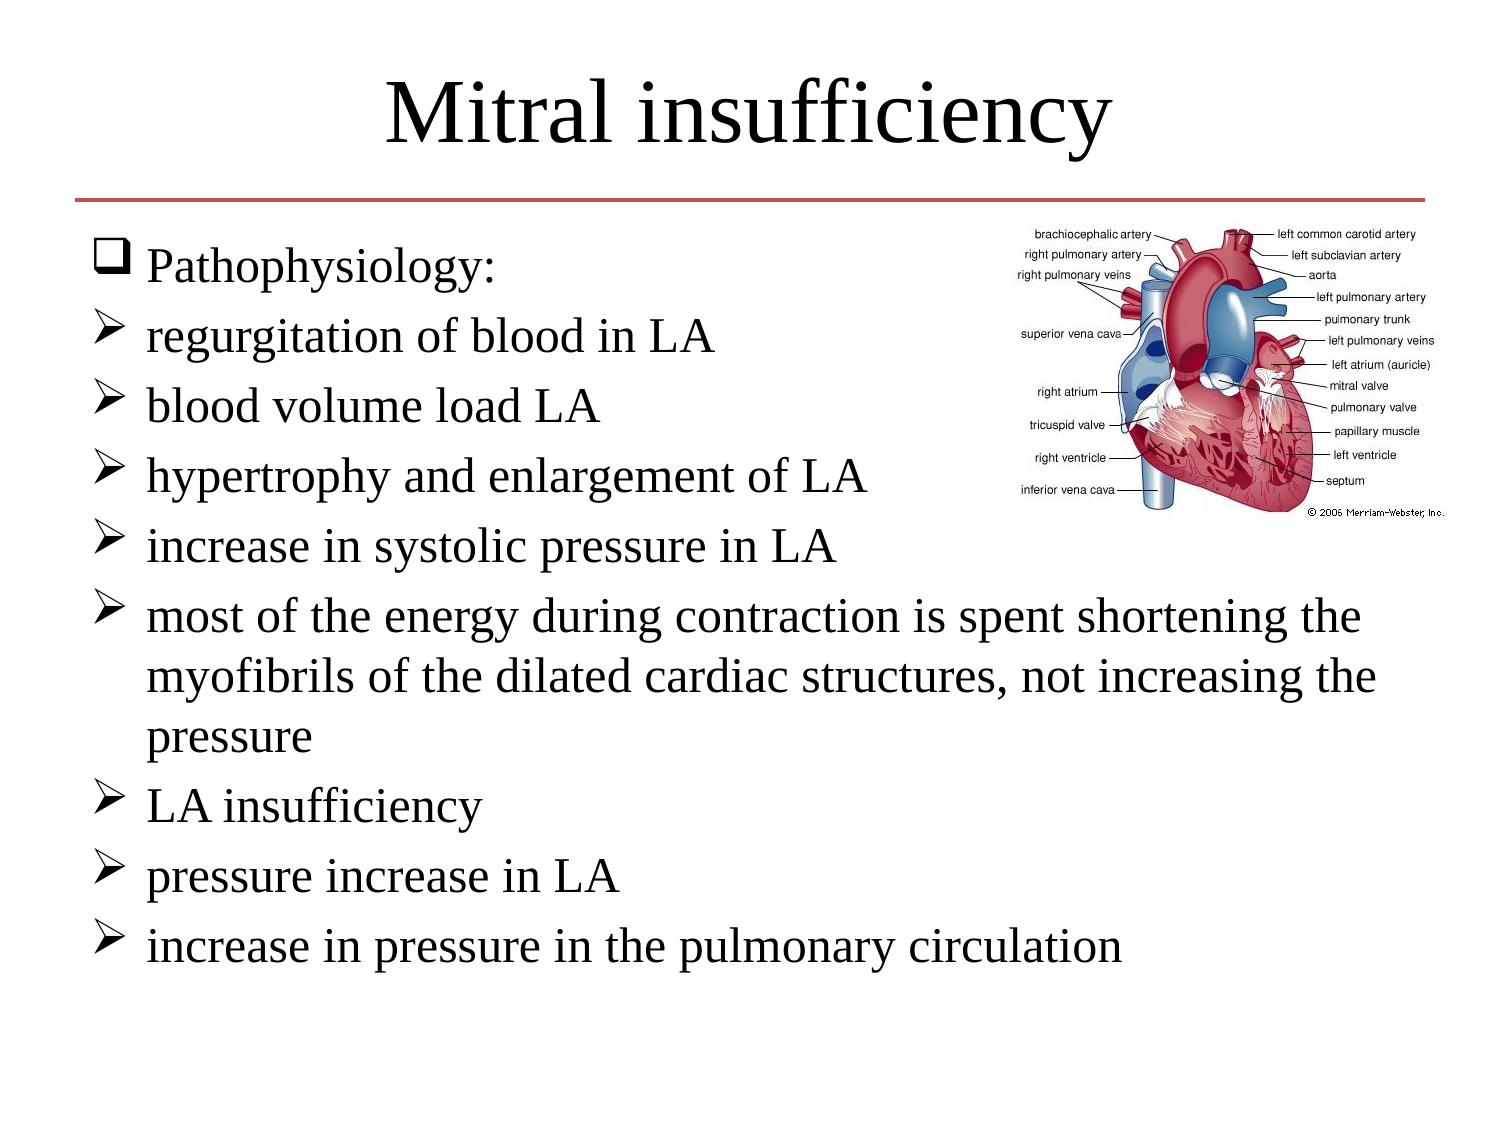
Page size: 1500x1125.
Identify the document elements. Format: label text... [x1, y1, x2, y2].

picture [1012, 222, 1449, 520]
list Pathophysiology: regurgitation of blood in LA blood volume load LA hypertrophy and enlargement of LA increase in systolic pressure in LA most of the energy during contraction is spent shortening the myofibrils of the dilated cardiac structures, not increasing the pressure LA insufficiency pressure increase in LA increase in pressure in the pulmonary circulation [74, 224, 1426, 1063]
title Mitral insufficiency [74, 12, 1426, 199]
